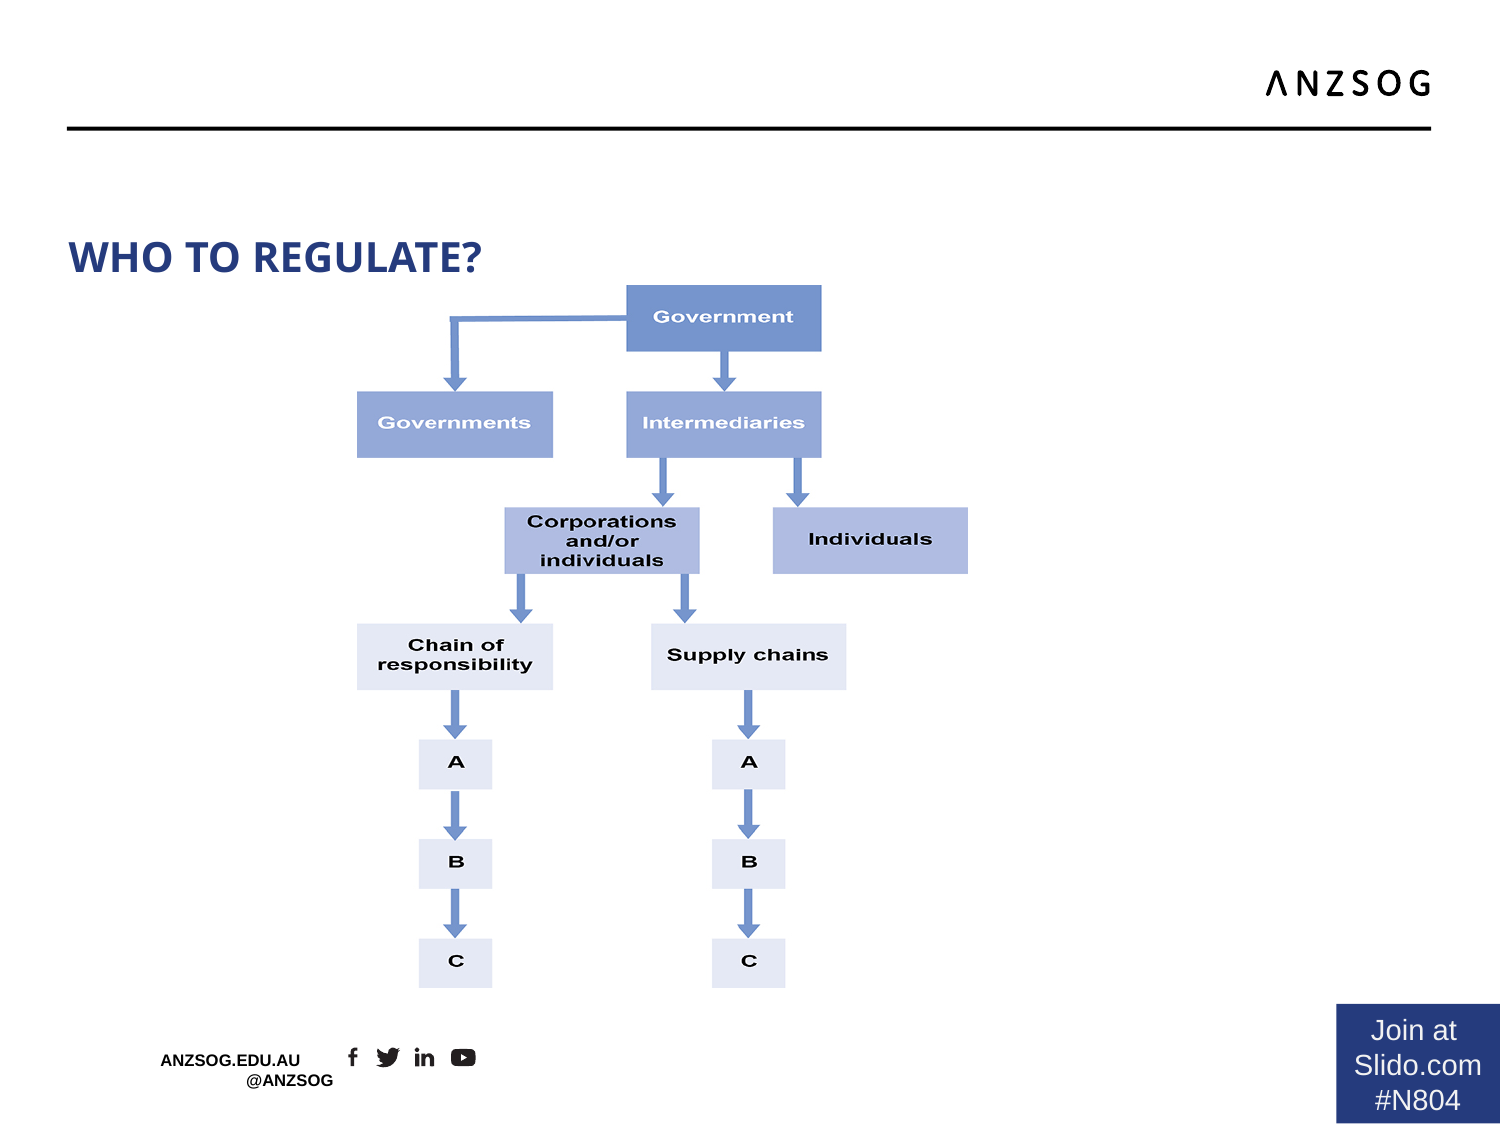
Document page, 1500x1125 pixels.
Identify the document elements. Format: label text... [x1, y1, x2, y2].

text_box Join at Slido.com #N804 [1336, 1003, 1500, 1124]
title Who to regulate? [53, 138, 1430, 289]
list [357, 285, 969, 988]
